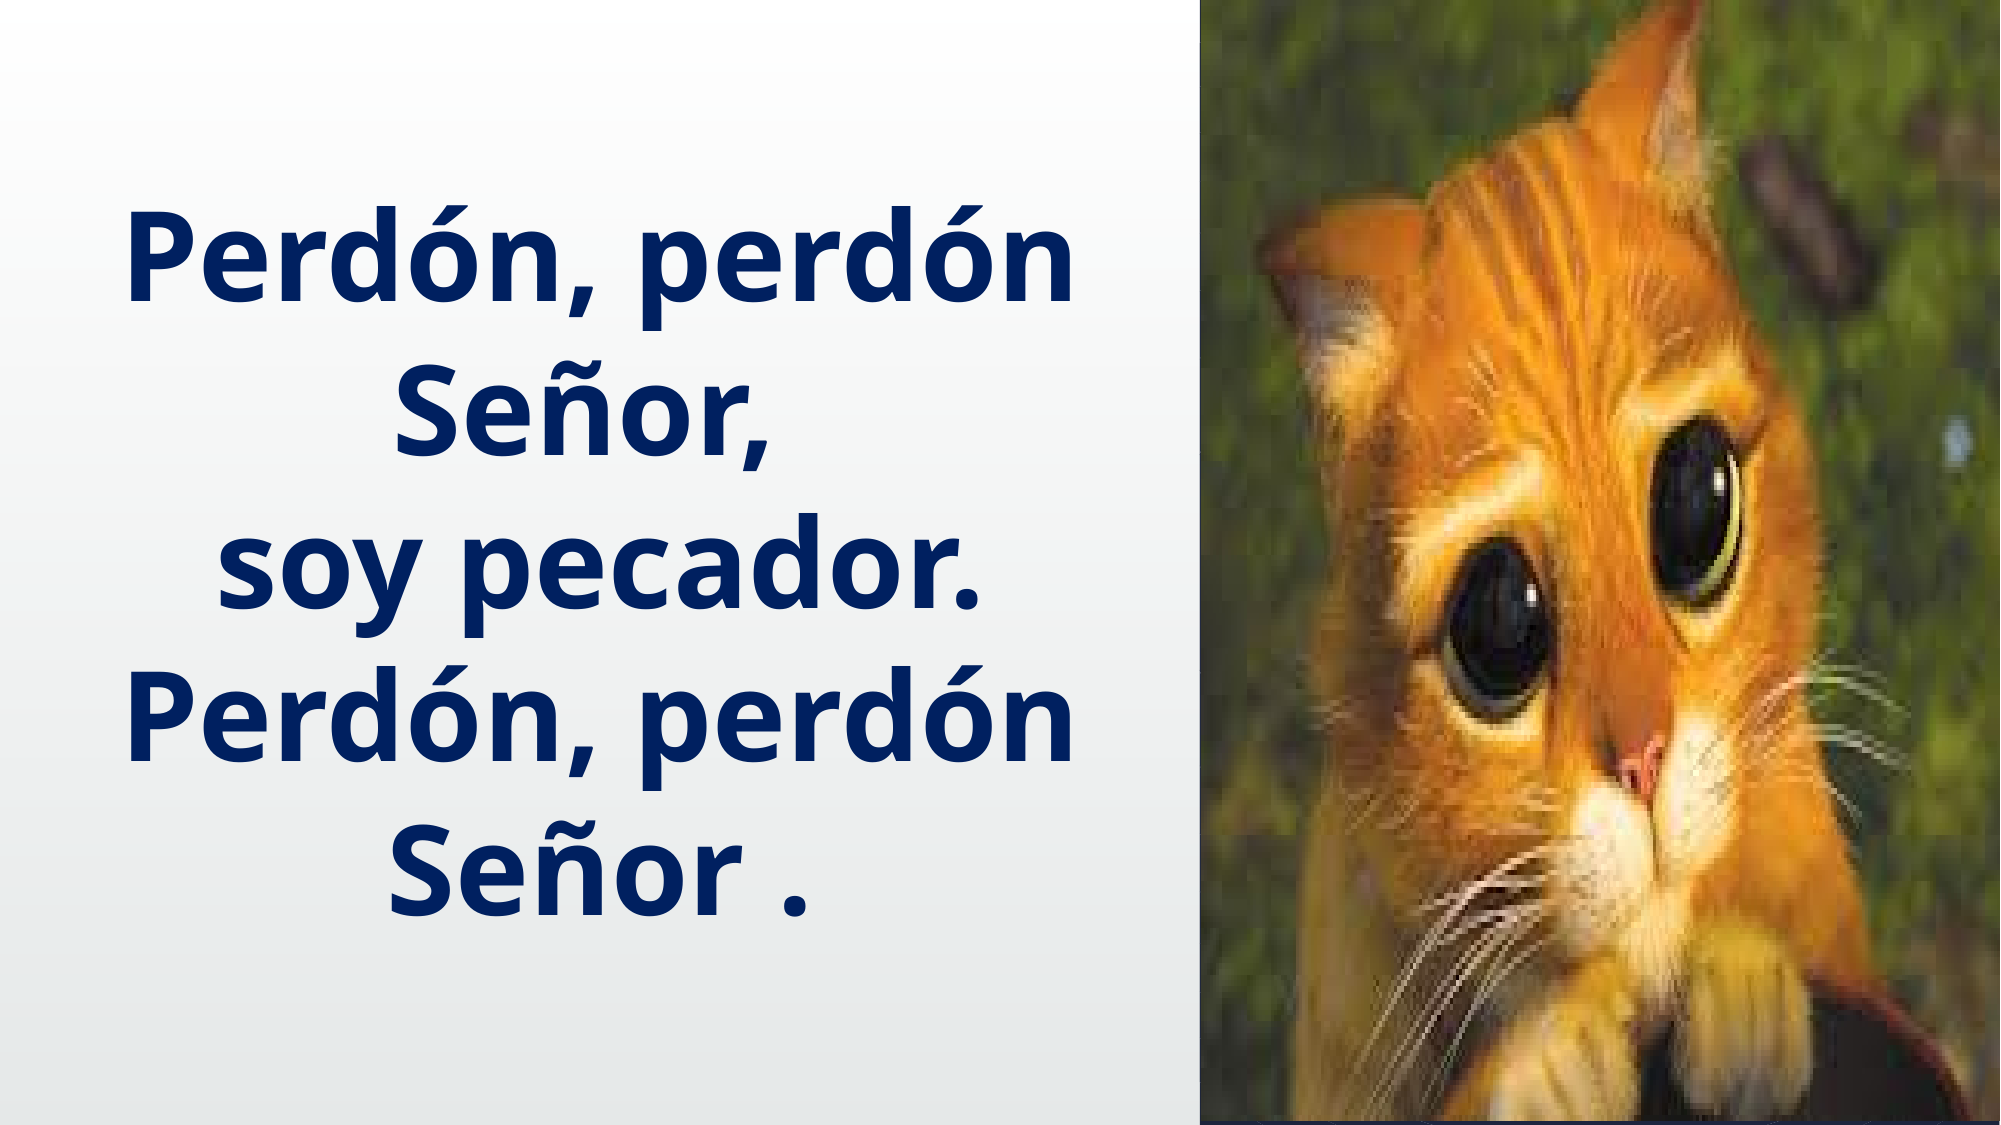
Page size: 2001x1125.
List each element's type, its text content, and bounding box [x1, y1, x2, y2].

picture [1200, 0, 2000, 1125]
title Perdón, perdón Señor, soy pecador. Perdón, perdón Señor . [0, 0, 1200, 1125]
